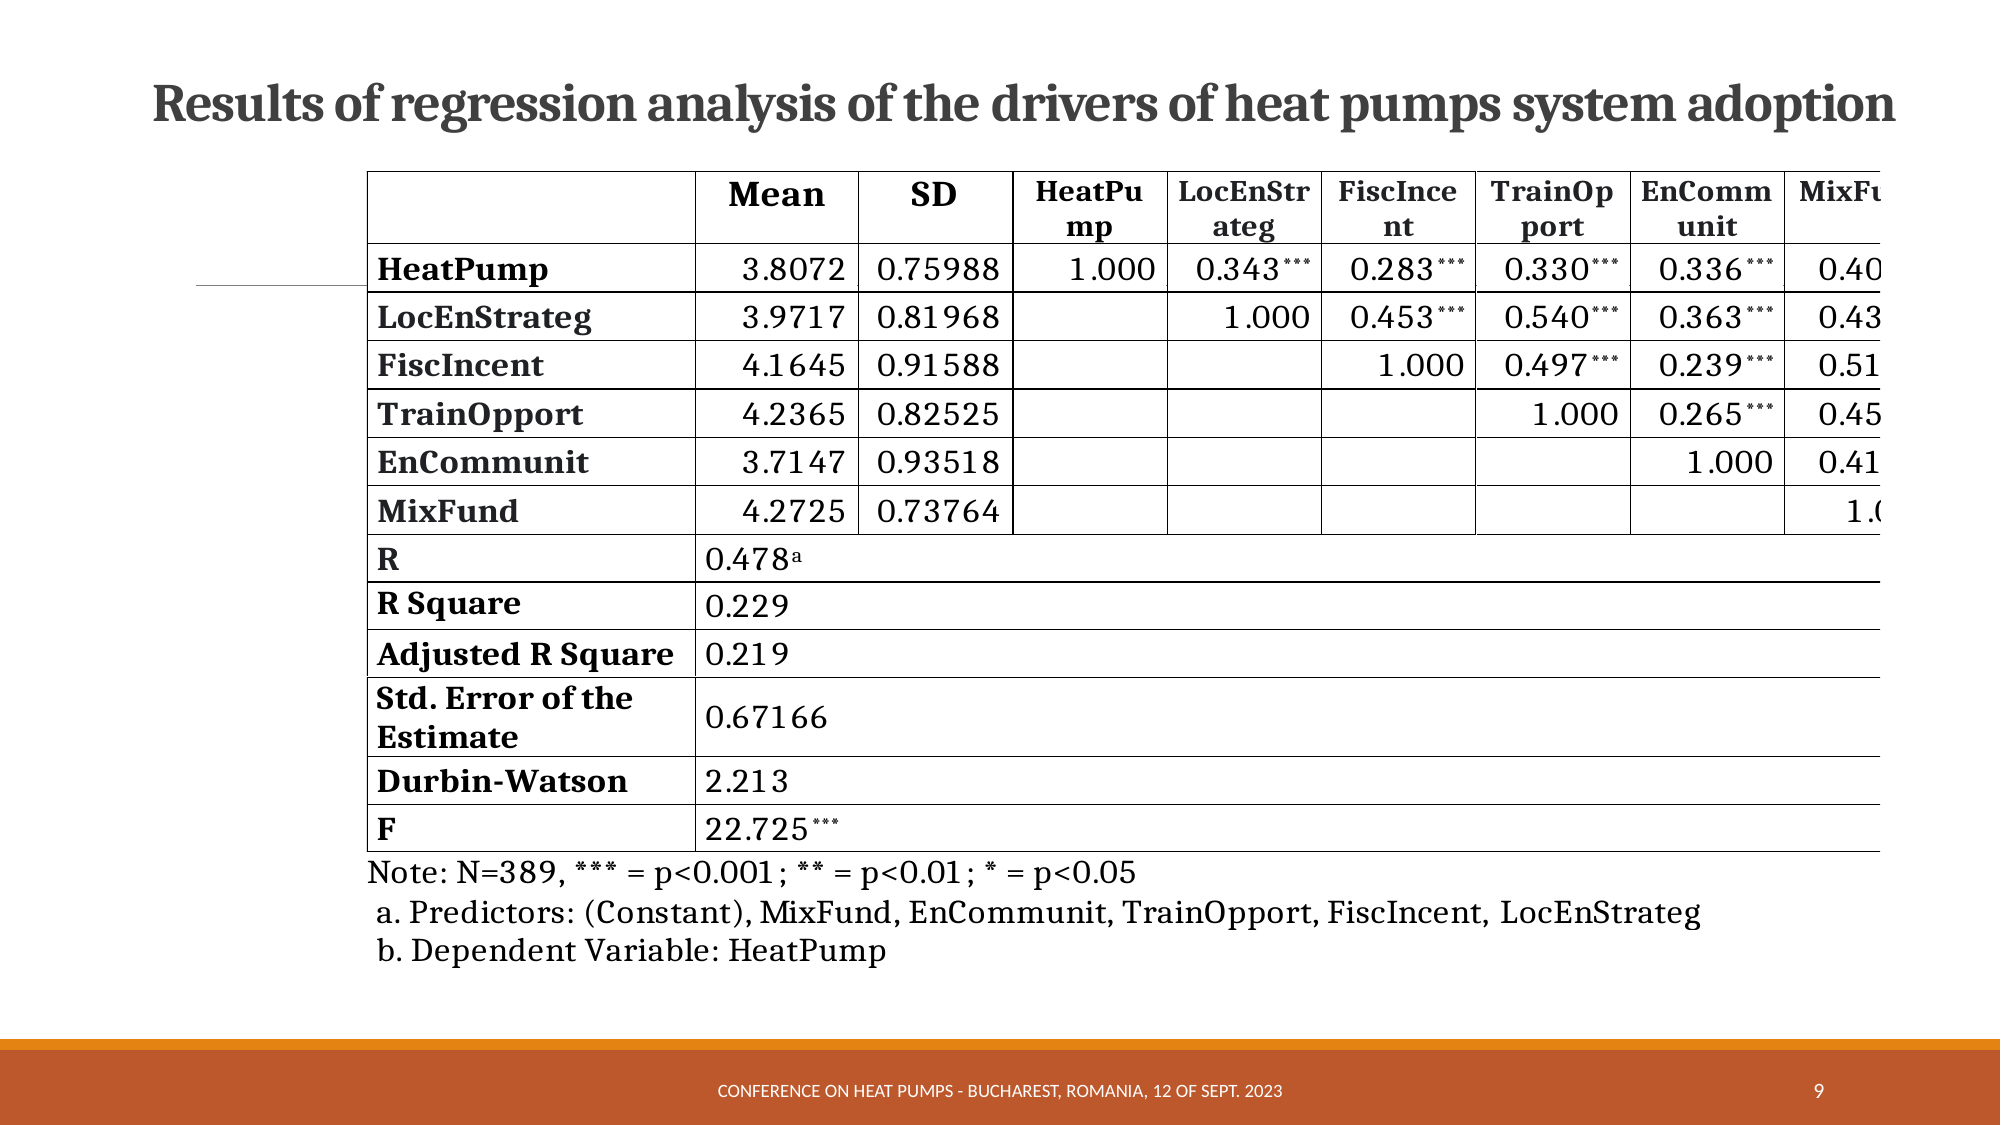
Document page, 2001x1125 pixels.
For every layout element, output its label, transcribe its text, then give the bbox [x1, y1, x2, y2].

footer Conference on Heat Pumps - Bucharest, Romania, 12 of Sept. 2023 [604, 1059, 1396, 1120]
title Results of regression analysis of the drivers of heat pumps system adoption [137, 47, 1963, 141]
picture [366, 170, 1881, 1048]
slide_number 9 [1624, 1059, 1840, 1120]
